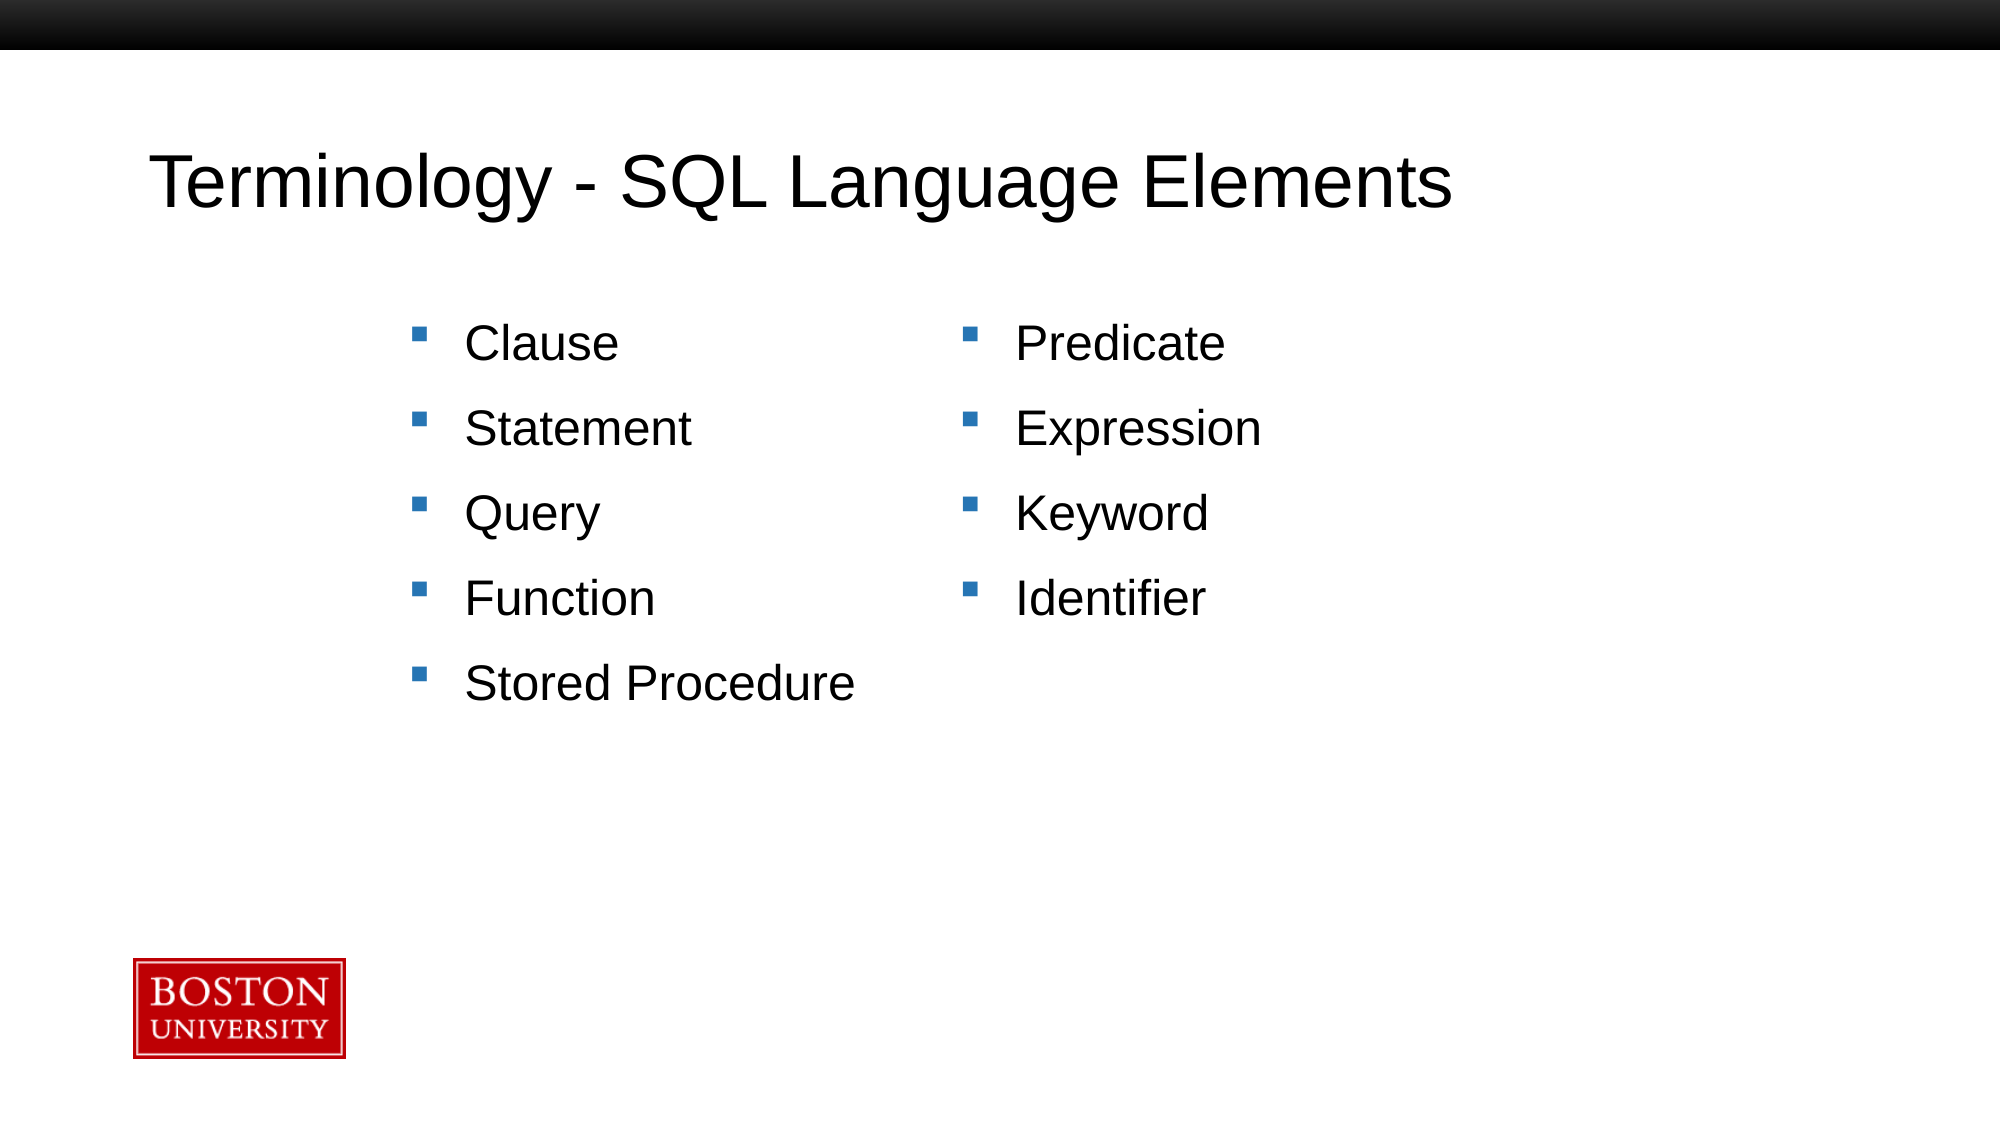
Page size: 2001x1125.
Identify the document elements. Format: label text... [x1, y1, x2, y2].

title Terminology - SQL Language Elements [133, 125, 1867, 238]
list Clause Statement Query Function Stored Procedure Predicate Expression Keyword Identifier [393, 303, 1525, 868]
picture [133, 958, 346, 1059]
